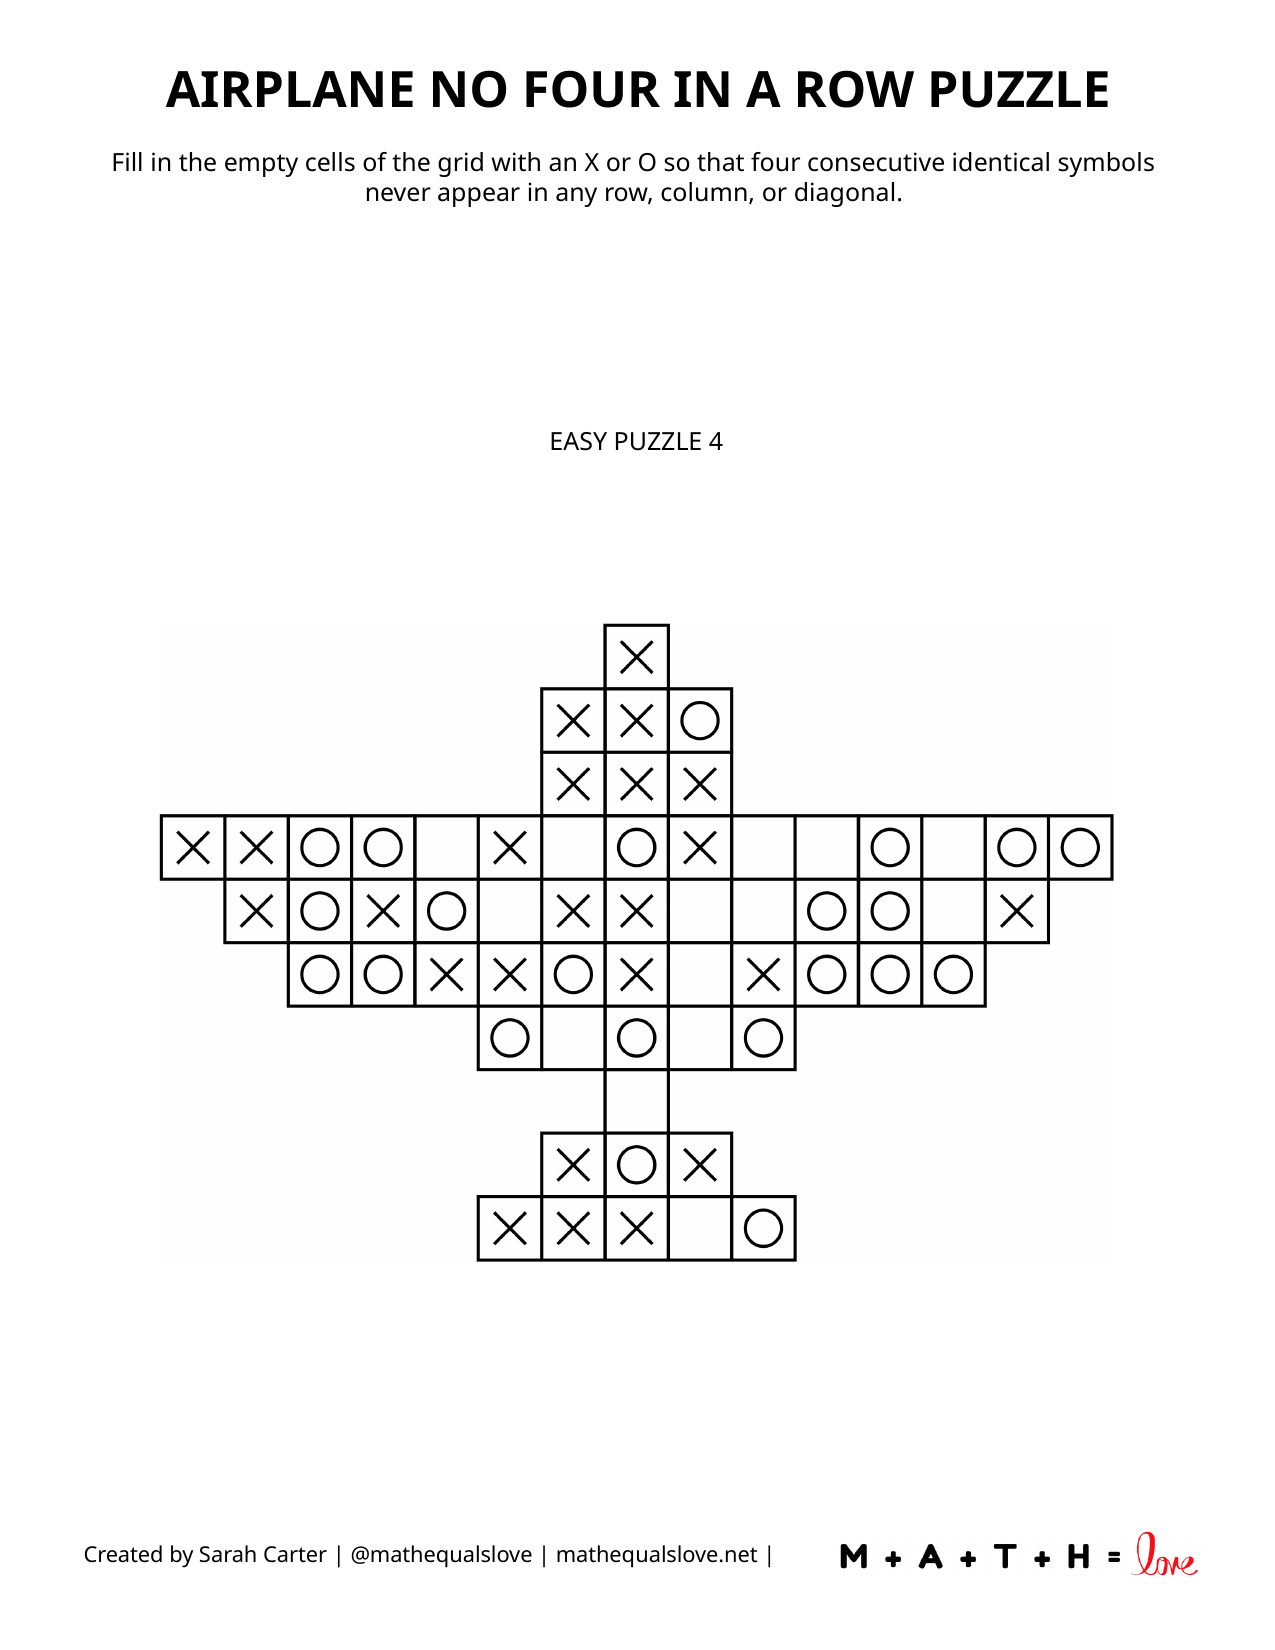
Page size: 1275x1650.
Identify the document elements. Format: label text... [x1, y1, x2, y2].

text_box AIRPLANE NO FOUR IN A ROW PUZZLE [66, 49, 1211, 125]
picture [157, 622, 1116, 1263]
text_box Created by Sarah Carter | @mathequalslove | mathequalslove.net | [68, 1533, 826, 1575]
picture [826, 1528, 1207, 1580]
text_box EASY PUZZLE 4 [158, 424, 1115, 476]
text_box Fill in the empty cells of the grid with an X or O so that four consecutive identical symbols never appear in any row, column, or diagonal. [0, 139, 1275, 215]
